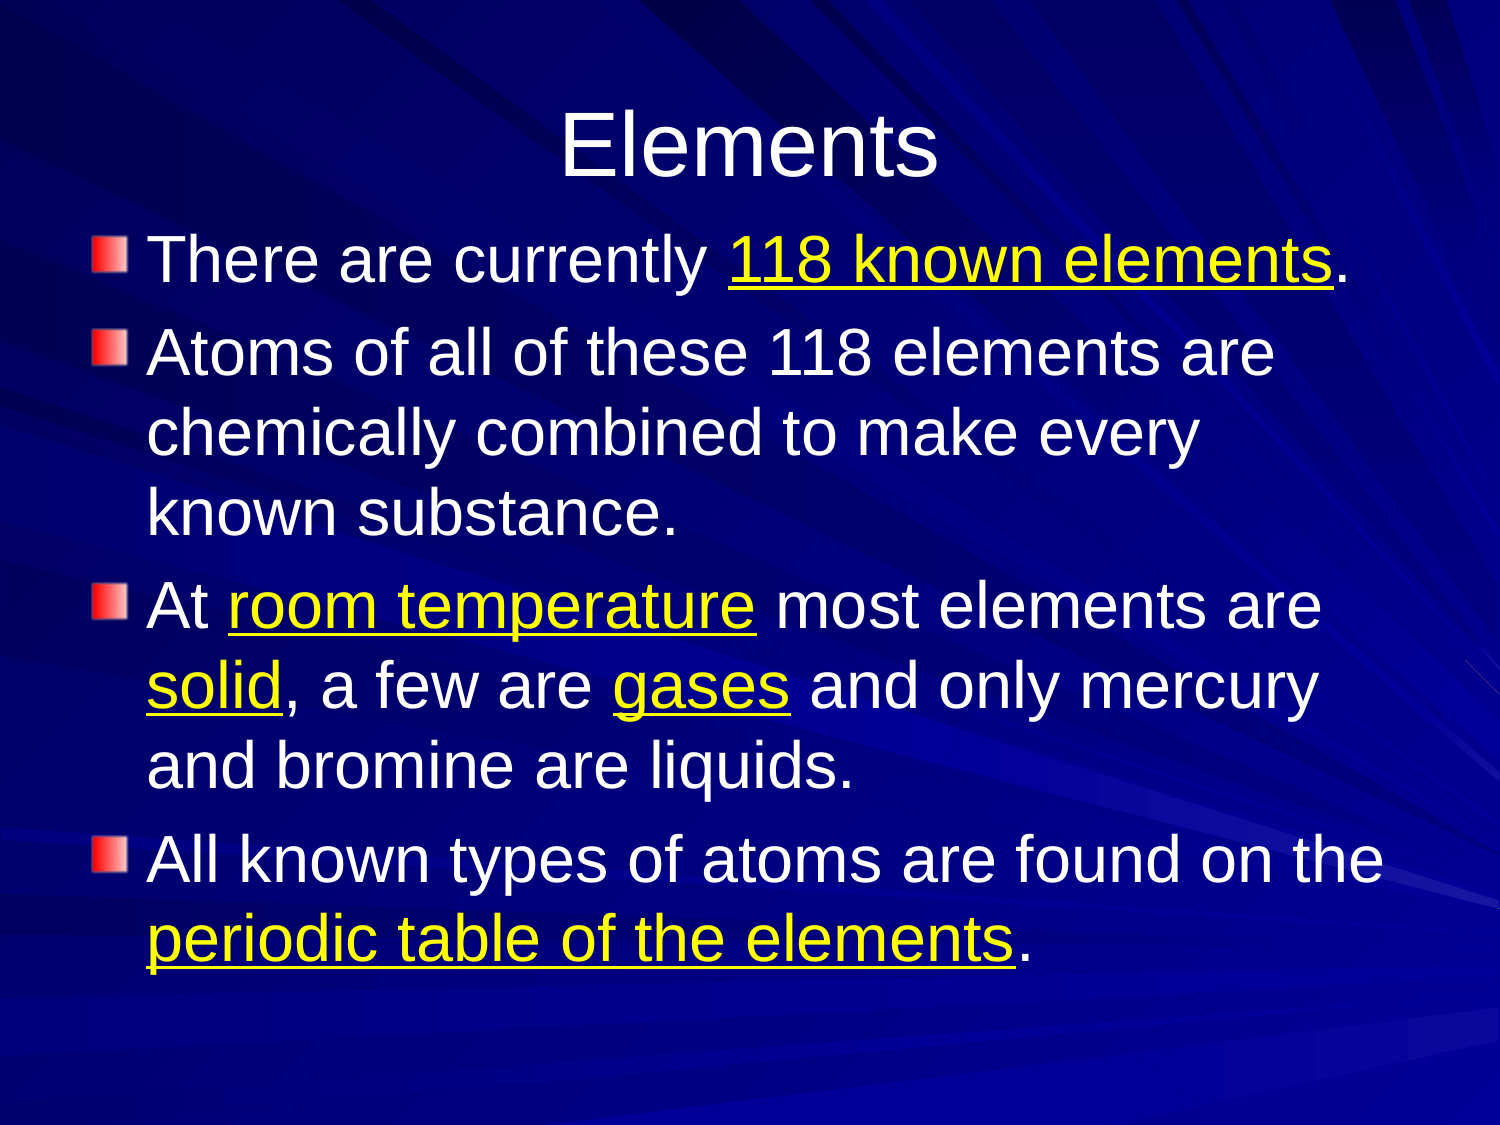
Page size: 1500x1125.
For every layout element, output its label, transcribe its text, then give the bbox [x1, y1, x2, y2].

picture [90, 327, 132, 370]
picture [90, 834, 132, 877]
title Elements [74, 45, 1426, 207]
picture [90, 581, 132, 624]
picture [90, 234, 132, 277]
list There are currently 118 known elements. Atoms of all of these 118 elements are chemically combined to make every known substance. At room temperature most elements are solid, a few are gases and only mercury and bromine are liquids. All known types of atoms are found on the periodic table of the elements. [74, 207, 1426, 952]
